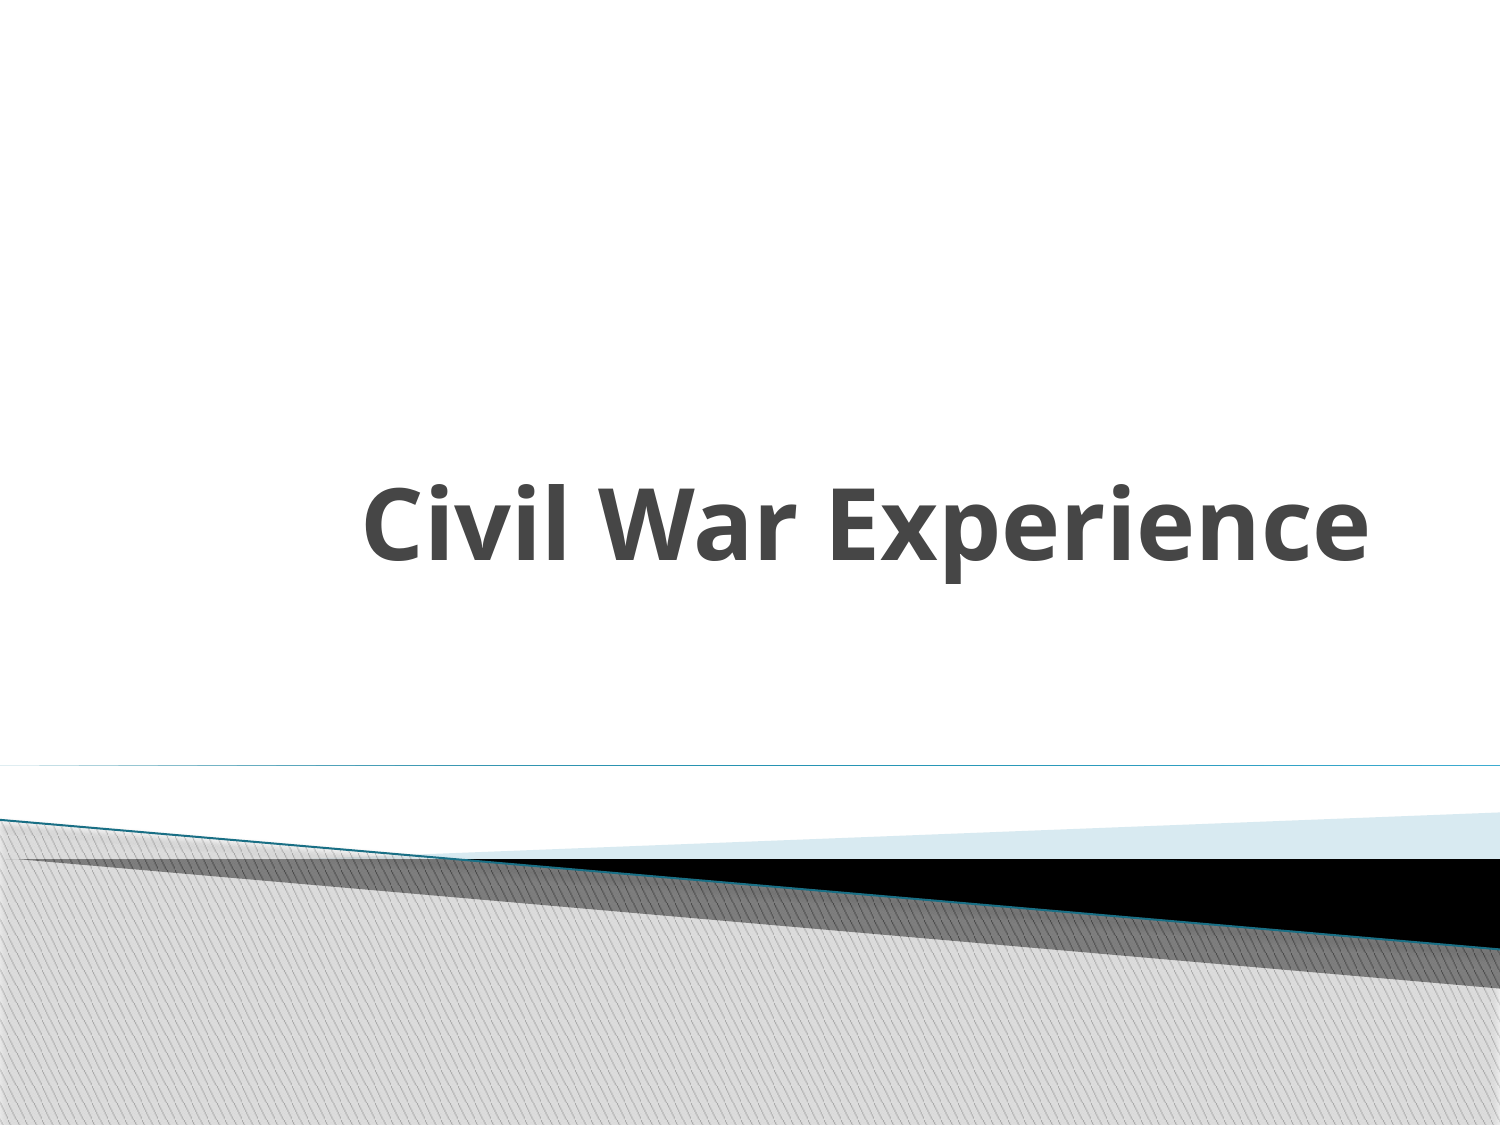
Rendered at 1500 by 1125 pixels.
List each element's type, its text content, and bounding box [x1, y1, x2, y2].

picture [5, 859, 1500, 989]
title Civil War Experience [112, 287, 1388, 588]
